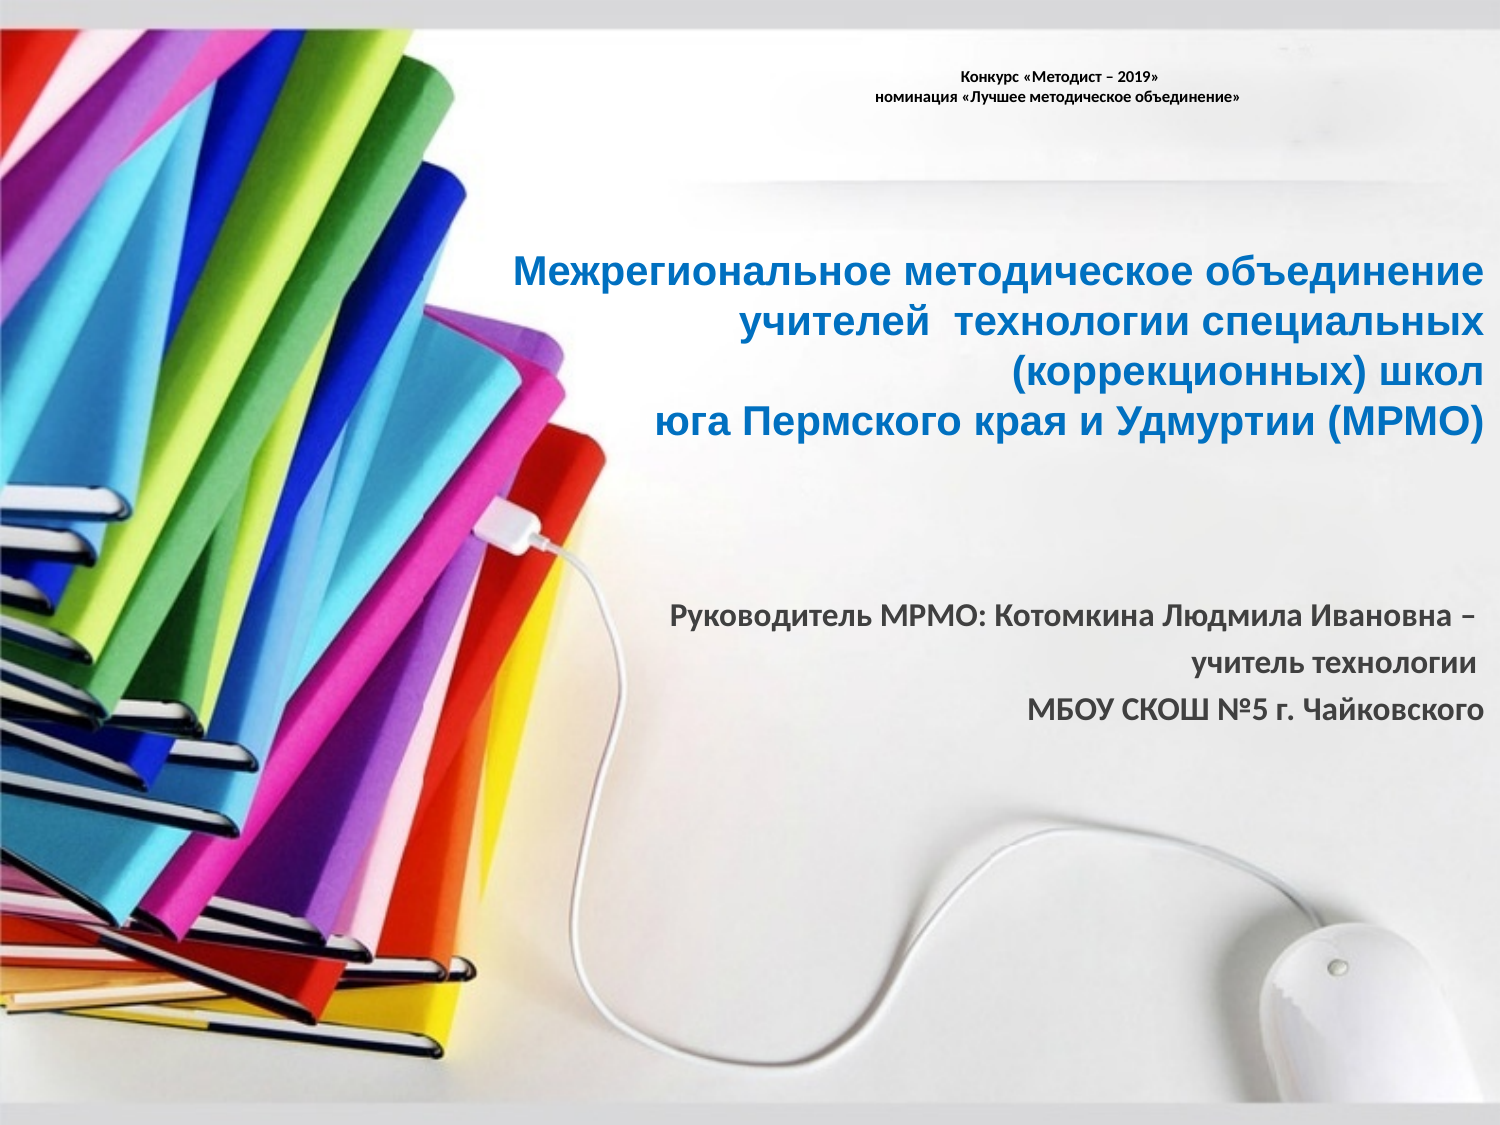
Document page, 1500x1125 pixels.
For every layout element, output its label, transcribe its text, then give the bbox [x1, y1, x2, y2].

text_box Межрегиональное методическое объединение учителей технологии специальных (коррекционных) школ юга Пермского края и Удмуртии (МРМО) [490, 172, 1500, 516]
subtitle Руководитель МРМО: Котомкина Людмила Ивановна – учитель технологии МБОУ СКОШ №5 г. Чайковского [450, 585, 1500, 693]
title Конкурс «Методист – 2019» номинация «Лучшее методическое объединение» [679, 58, 1442, 114]
picture [0, 0, 1500, 1125]
